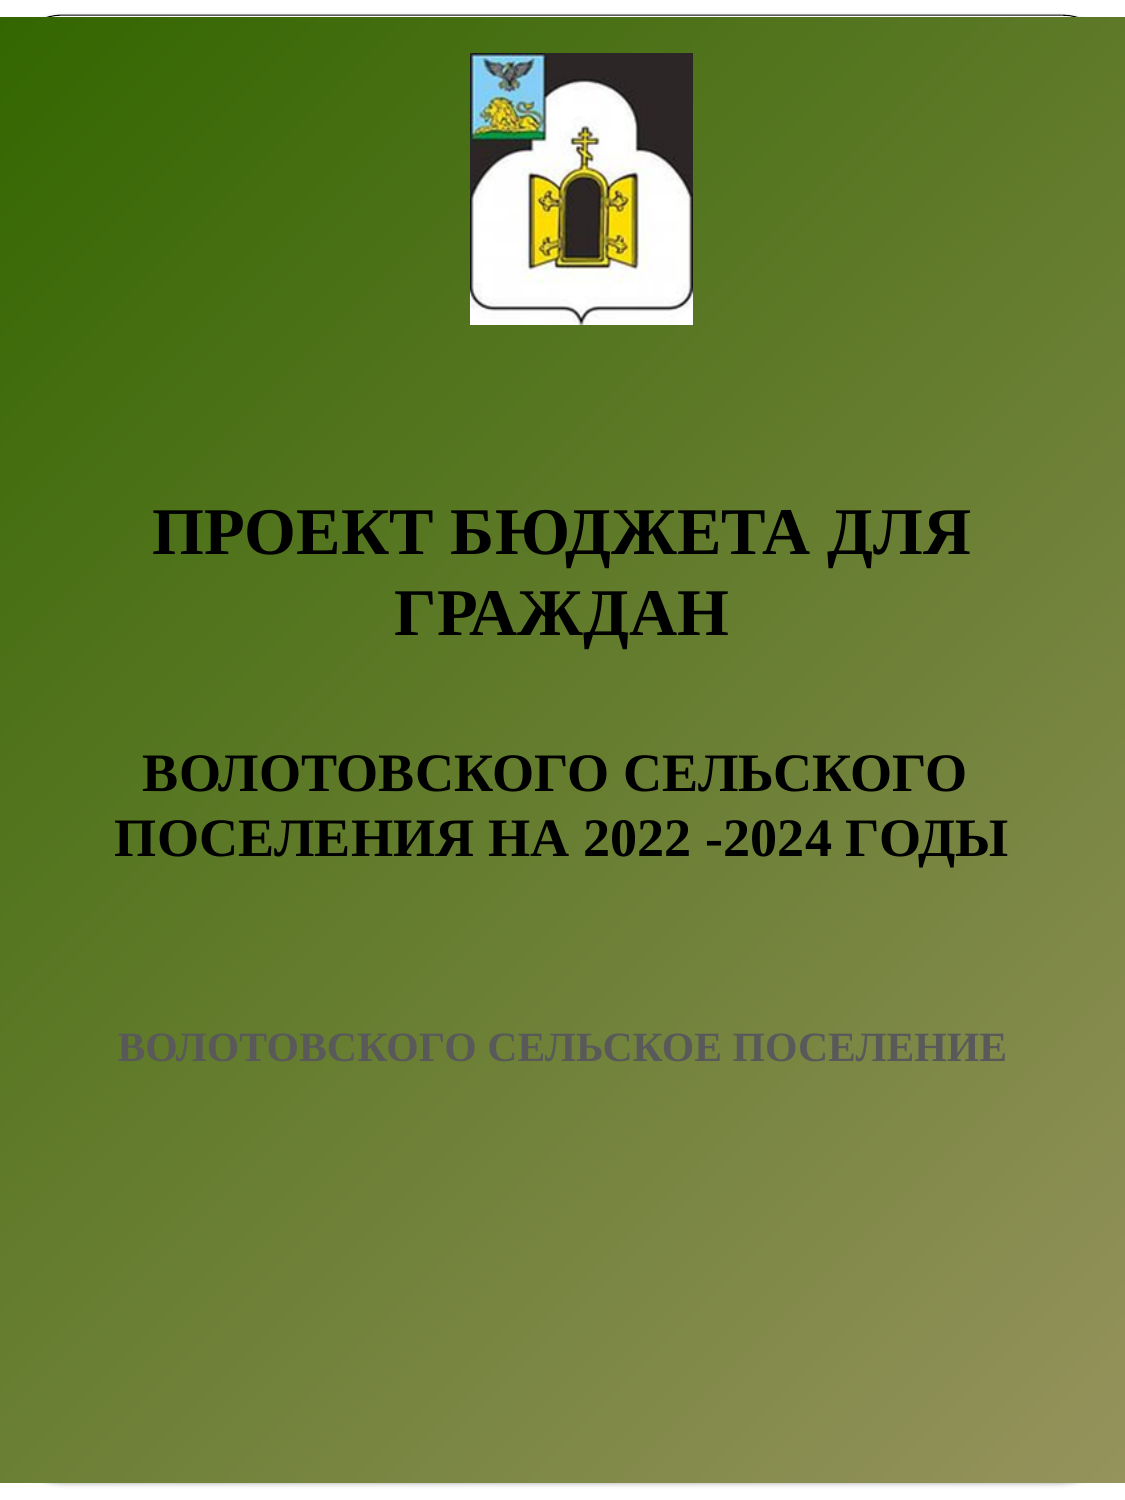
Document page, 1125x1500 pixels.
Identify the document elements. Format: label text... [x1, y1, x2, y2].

picture [470, 52, 693, 326]
list ПРОЕКТ БЮДЖЕТА ДЛЯ ГРАЖДАН ВОЛОТОВСКОГО СЕЛЬСКОГО ПОСЕЛЕНИЯ НА 2022 -2024 ГОДЫ ВОЛОТОВСКОГО СЕЛЬСКОЕ ПОСЕЛЕНИЕ [0, 17, 1125, 1483]
